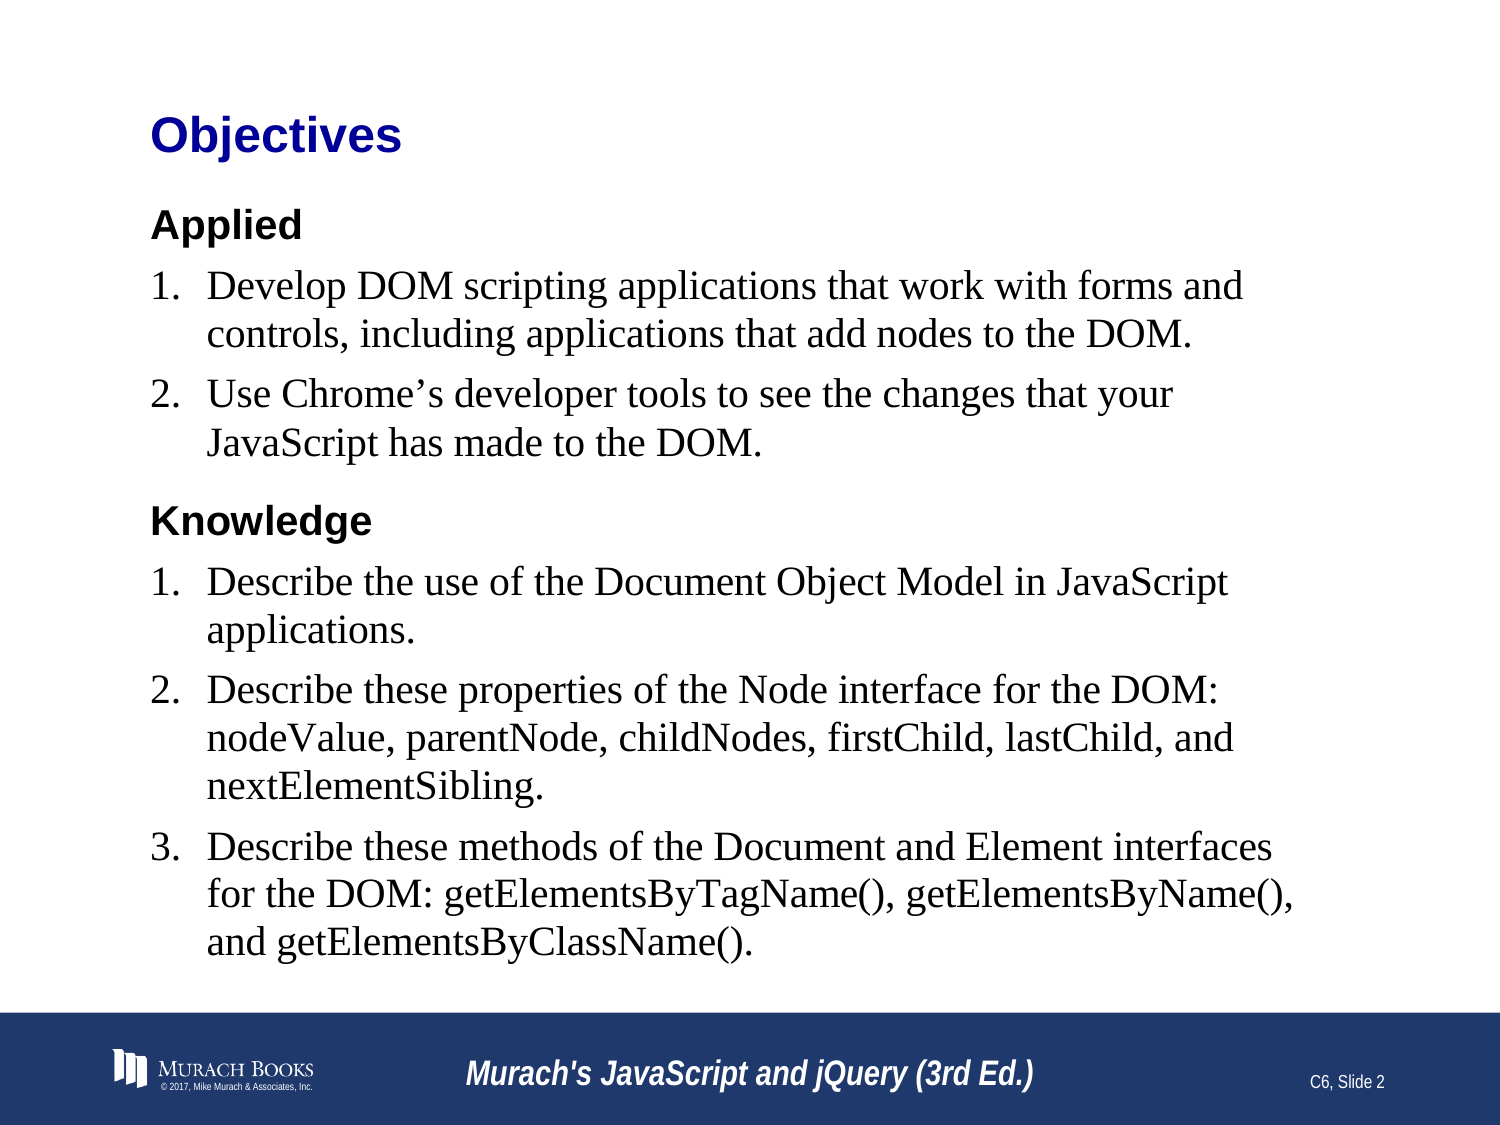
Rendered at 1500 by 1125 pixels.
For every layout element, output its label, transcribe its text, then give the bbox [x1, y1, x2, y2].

slide_number C6, Slide 2 [1087, 1025, 1400, 1100]
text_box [150, 169, 1351, 1026]
slide_number Murach's JavaScript and jQuery (3rd Ed.) [463, 1034, 1050, 1100]
footer © 2017, Mike Murach & Associates, Inc. [12, 1025, 463, 1100]
title Objectives [150, 102, 1350, 164]
